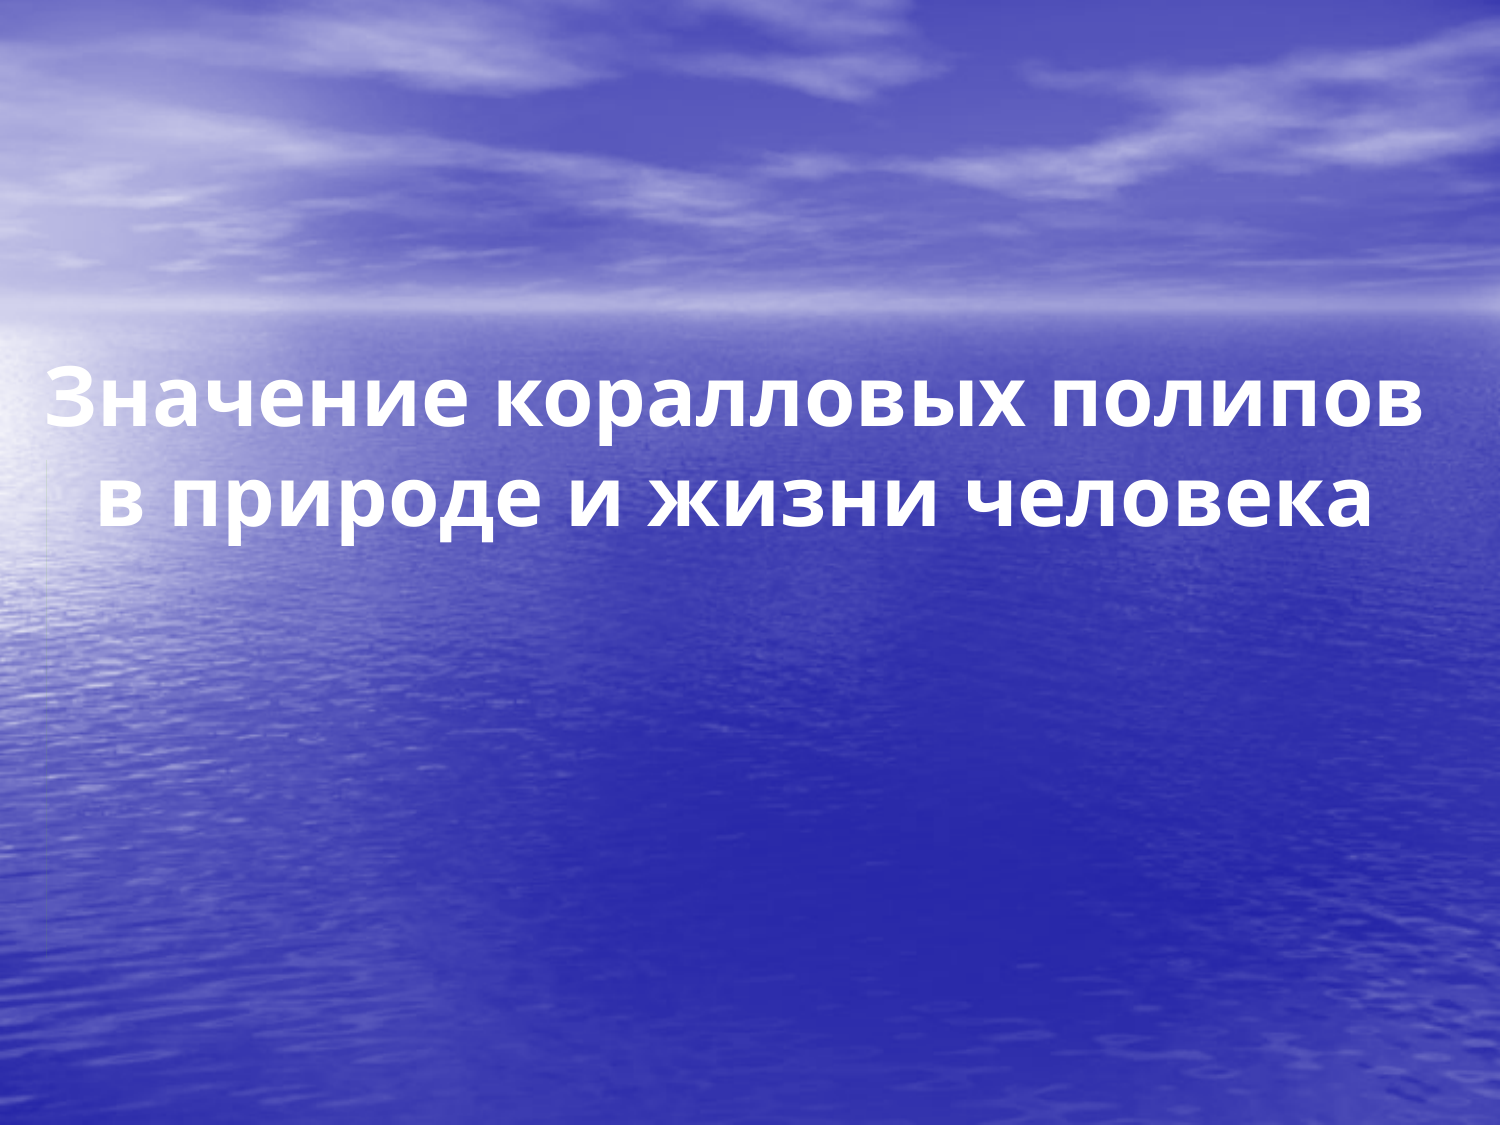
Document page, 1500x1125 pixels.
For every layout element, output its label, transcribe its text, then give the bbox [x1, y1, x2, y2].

title Значение коралловых полипов в природе и жизни человека [0, 0, 1471, 552]
